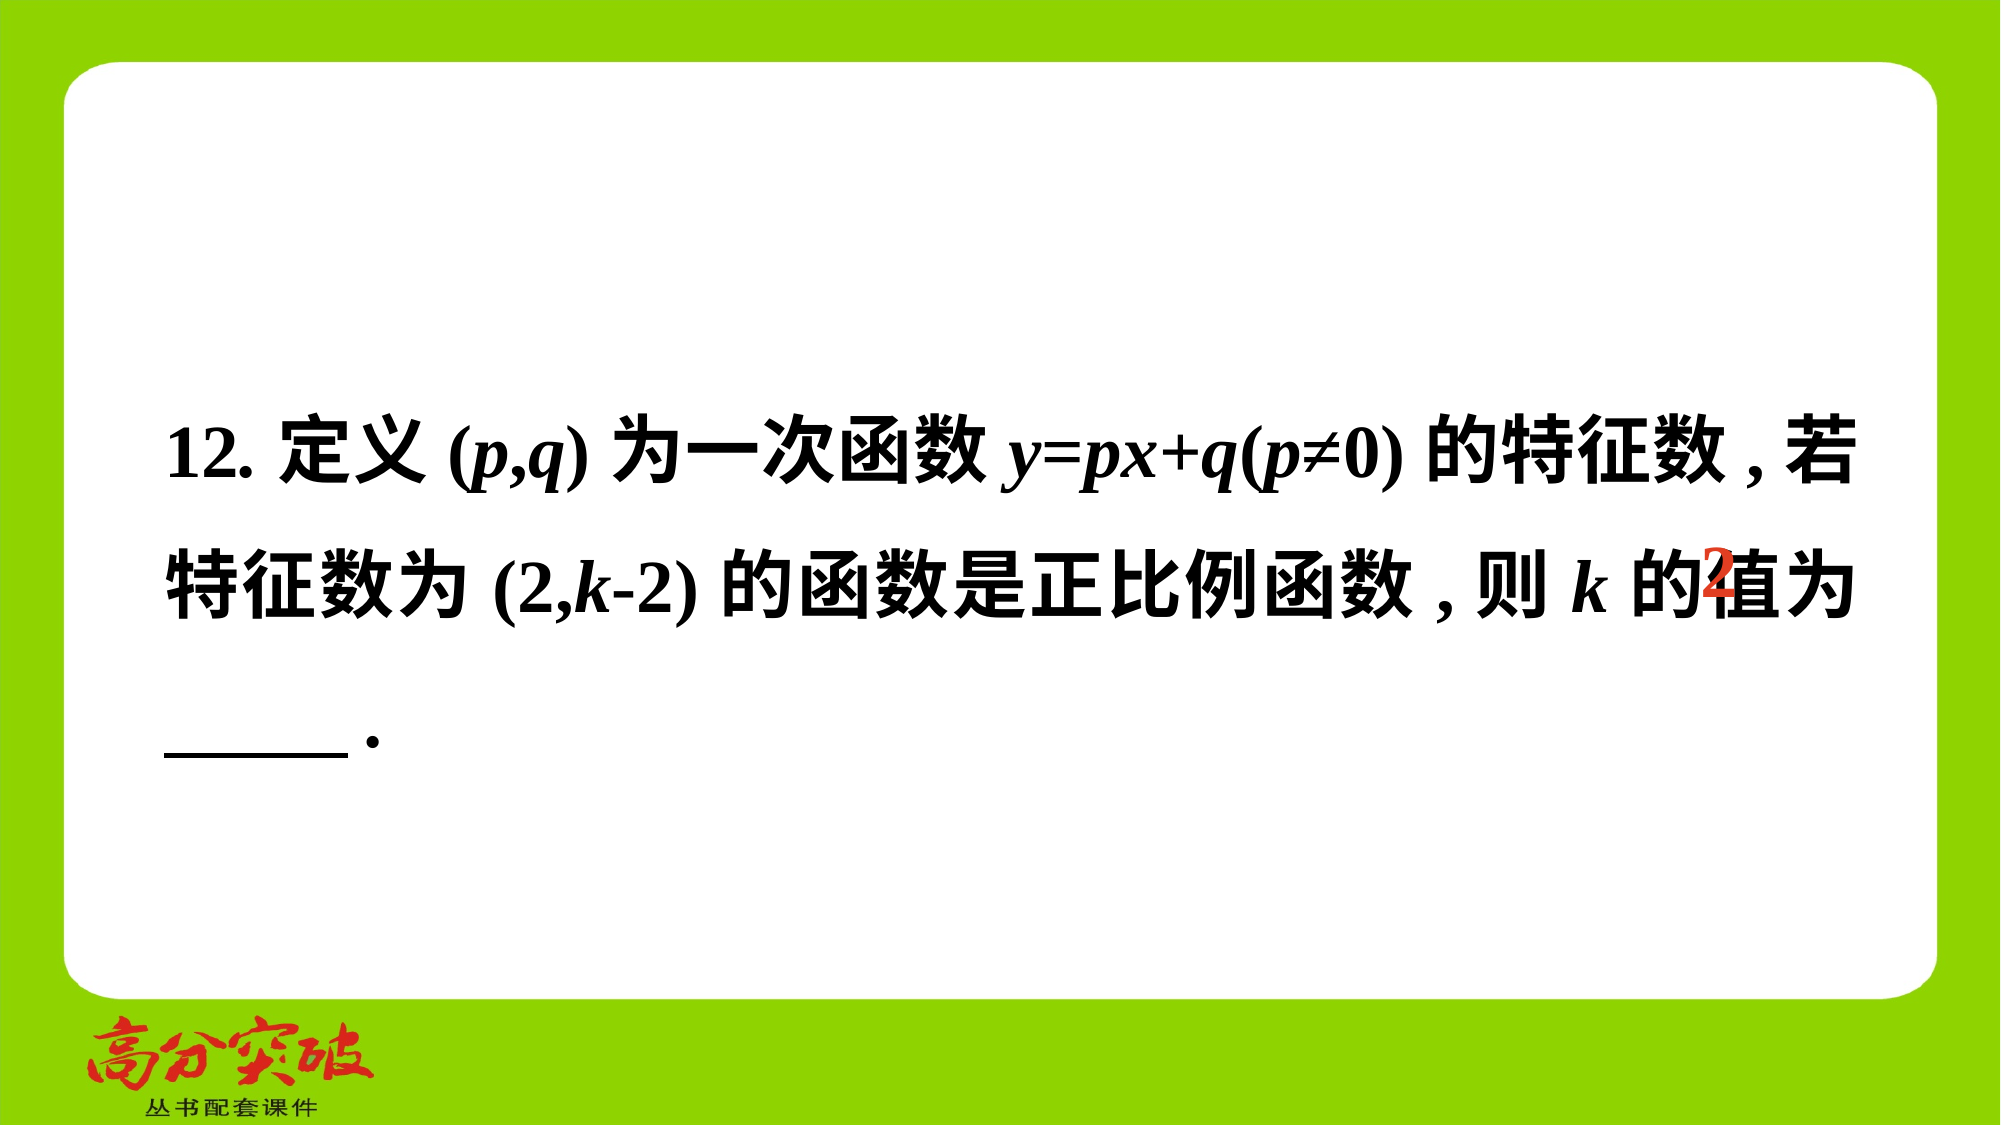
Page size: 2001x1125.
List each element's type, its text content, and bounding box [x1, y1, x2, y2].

text_box 2 [1685, 515, 1753, 620]
picture [0, 0, 2001, 1125]
text_box 12.定义(p,q)为一次函数y=px+q(p≠0)的特征数,若特征数为(2,k-2)的函数是正比例函数,则k的值为 . [149, 349, 1874, 770]
